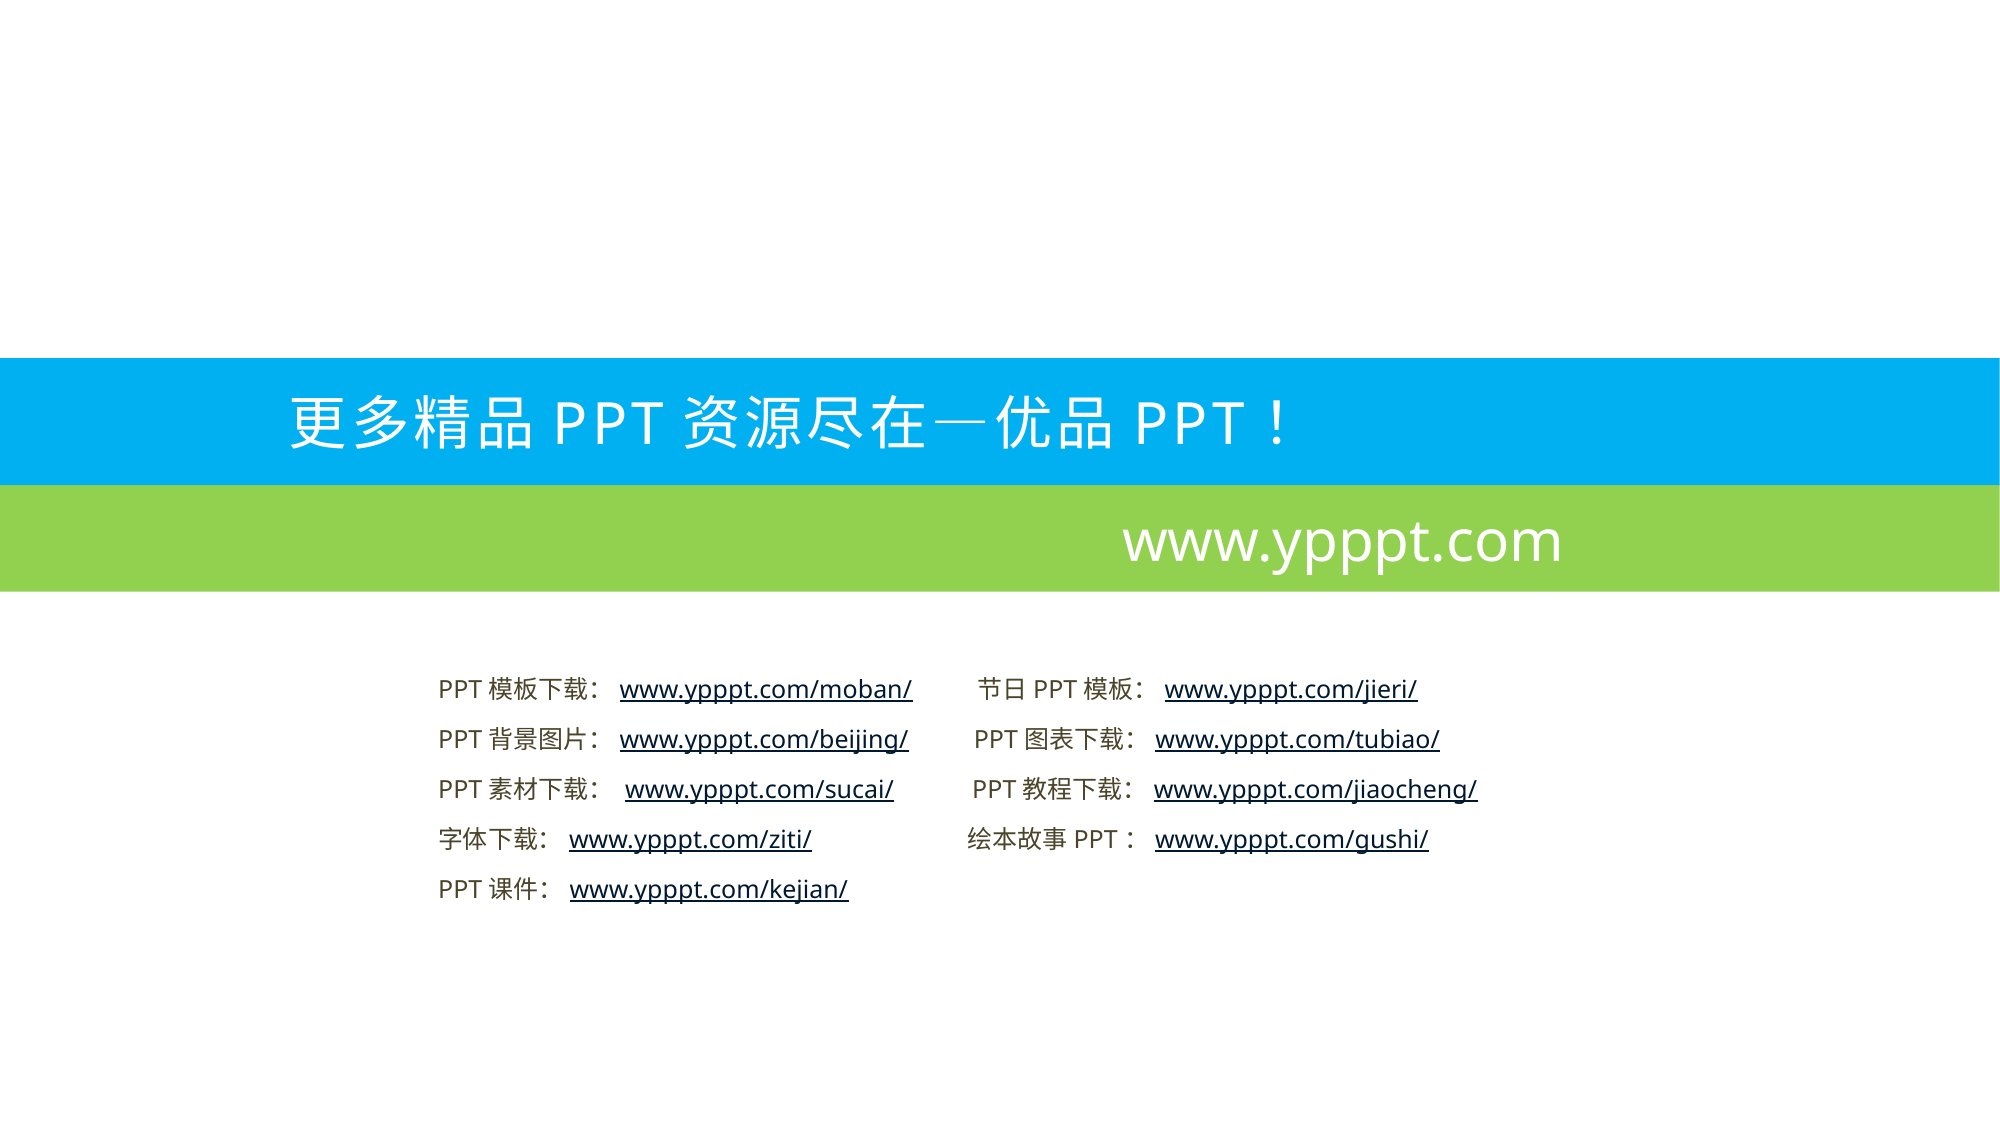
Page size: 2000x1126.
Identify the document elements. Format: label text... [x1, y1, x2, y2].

text_box www.ypppt.com [0, 486, 2000, 593]
text_box 更多精品PPT资源尽在—优品PPT！ [0, 357, 2000, 486]
text_box PPT模板下载：www.ypppt.com/moban/ 节日PPT模板：www.ypppt.com/jieri/ PPT背景图片：www.ypppt.com/beijing/ PPT图表下载：www.ypppt.com/tubiao/ PPT素材下载： www.ypppt.com/sucai/ PPT教程下载：www.ypppt.com/jiaocheng/ 字体下载：www.ypppt.com/ziti/ 绘本故事PPT：www.ypppt.com/gushi/ PPT课件：www.ypppt.com/kejian/ [423, 643, 1557, 921]
